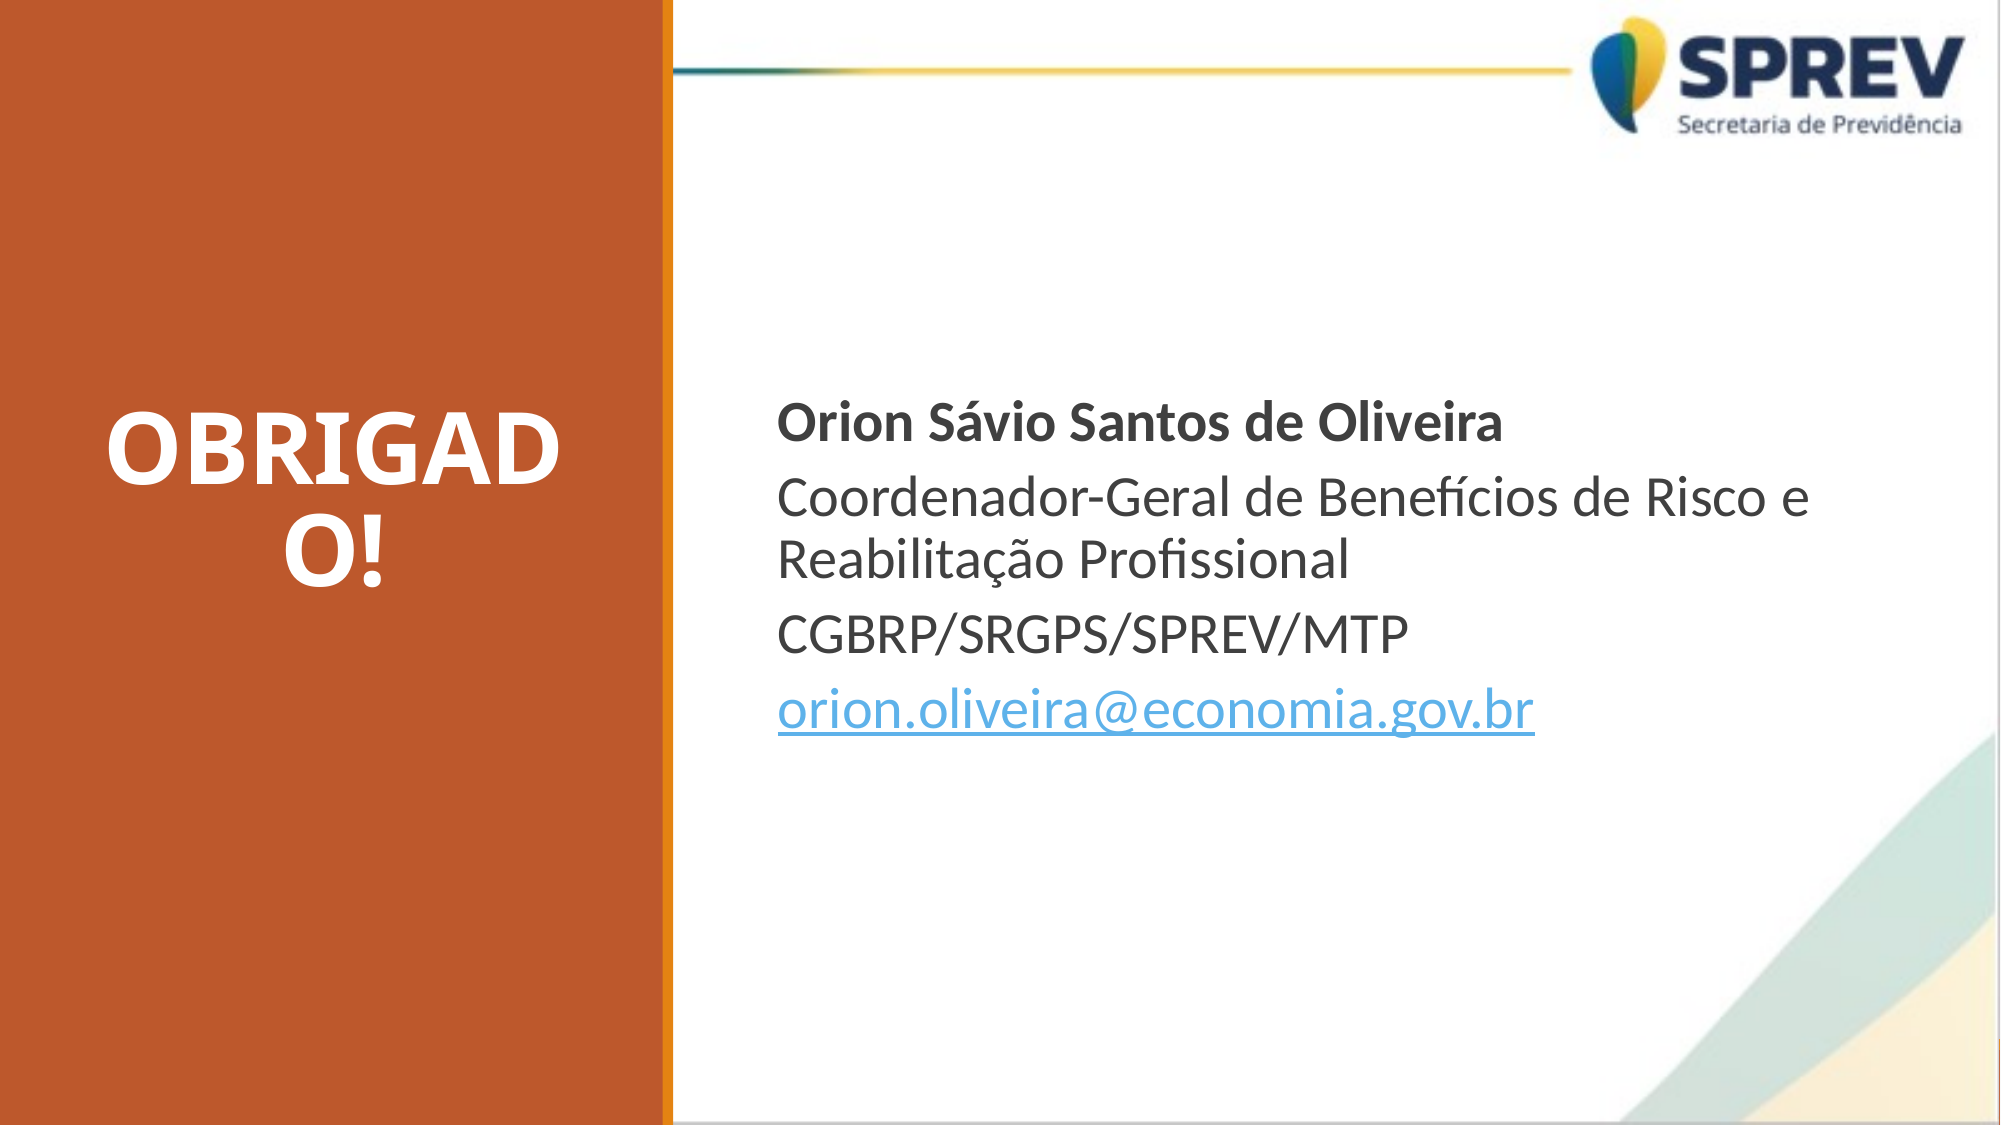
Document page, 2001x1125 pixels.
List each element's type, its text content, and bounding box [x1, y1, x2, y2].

text_box [0, 0, 661, 1125]
text_box [674, 0, 2000, 1125]
text_box OBRIGADO! [80, 99, 587, 1026]
text_box [661, 0, 674, 282]
text_box Orion Sávio Santos de Oliveira Coordenador-Geral de Benefícios de Risco e Reabilitação Profissional CGBRP/SRGPS/SPREV/MTP orion.oliveira@economia.gov.br [777, 99, 1830, 282]
text_box Orion Sávio Santos de Oliveira Coordenador-Geral de Benefícios de Risco e Reabilitação Profissional CGBRP/SRGPS/SPREV/MTP orion.oliveira@economia.gov.br [777, 296, 1830, 1026]
text_box [661, 296, 674, 1125]
